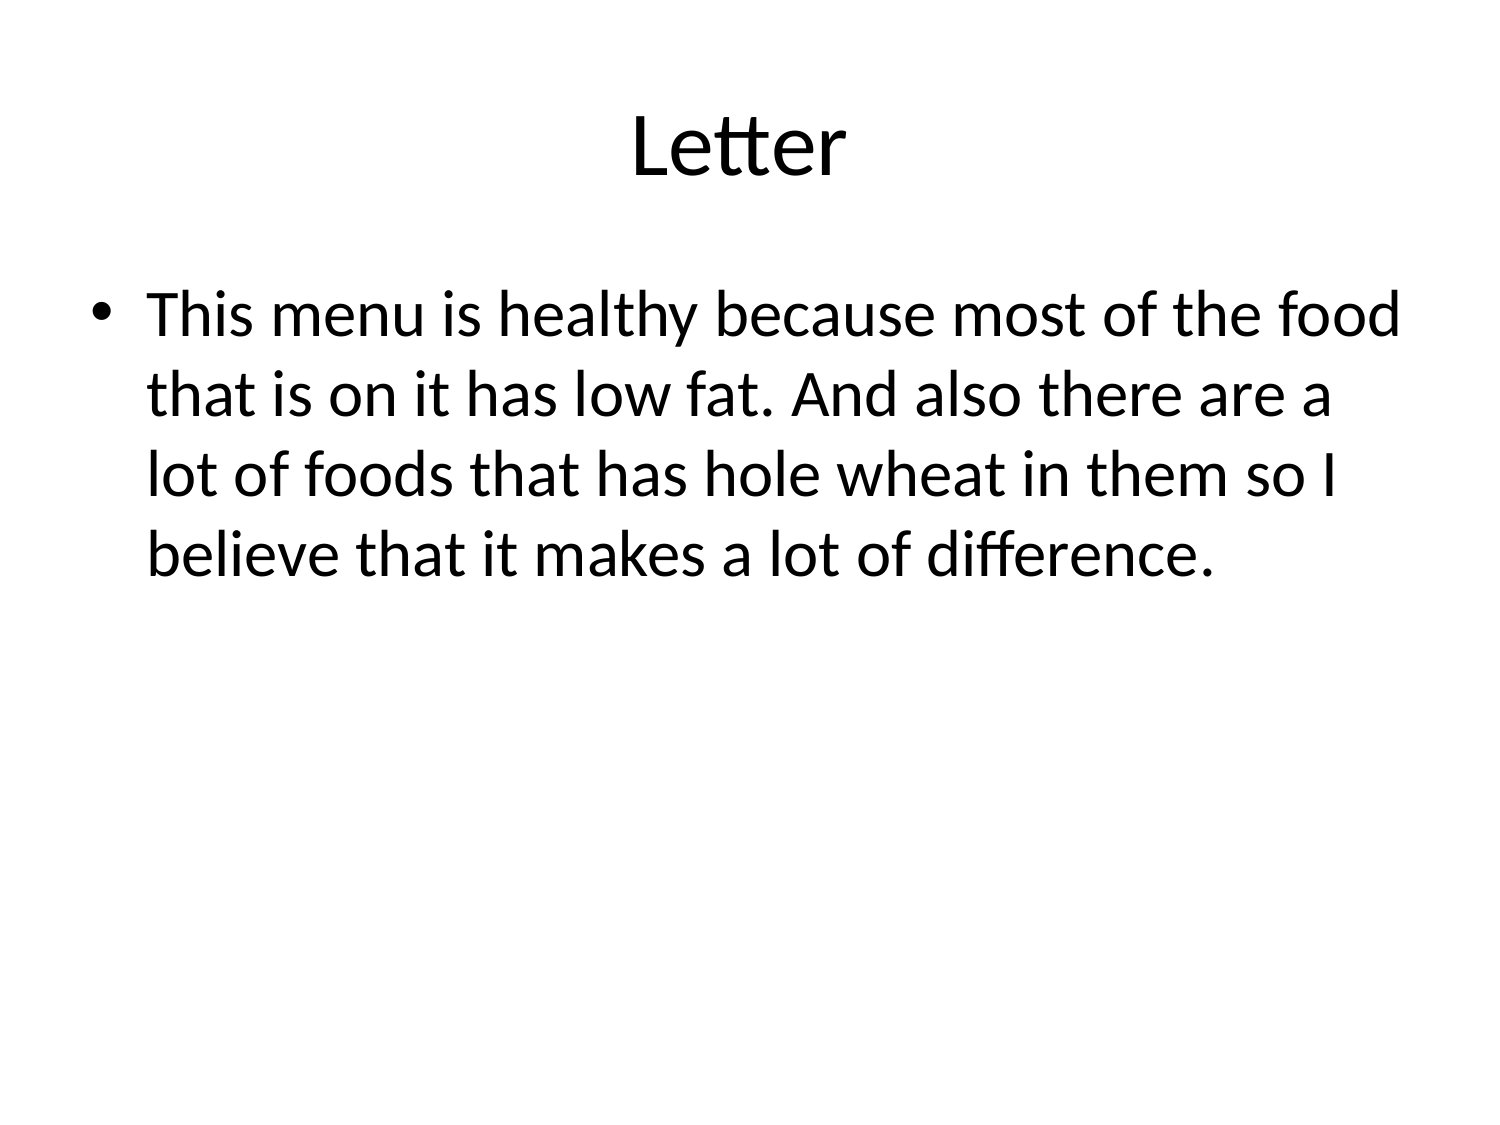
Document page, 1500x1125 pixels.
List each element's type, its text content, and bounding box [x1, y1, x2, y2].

title Letter [75, 45, 1425, 233]
list This menu is healthy because most of the food that is on it has low fat. And also there are a lot of foods that has hole wheat in them so I believe that it makes a lot of difference. [75, 262, 1425, 1005]
